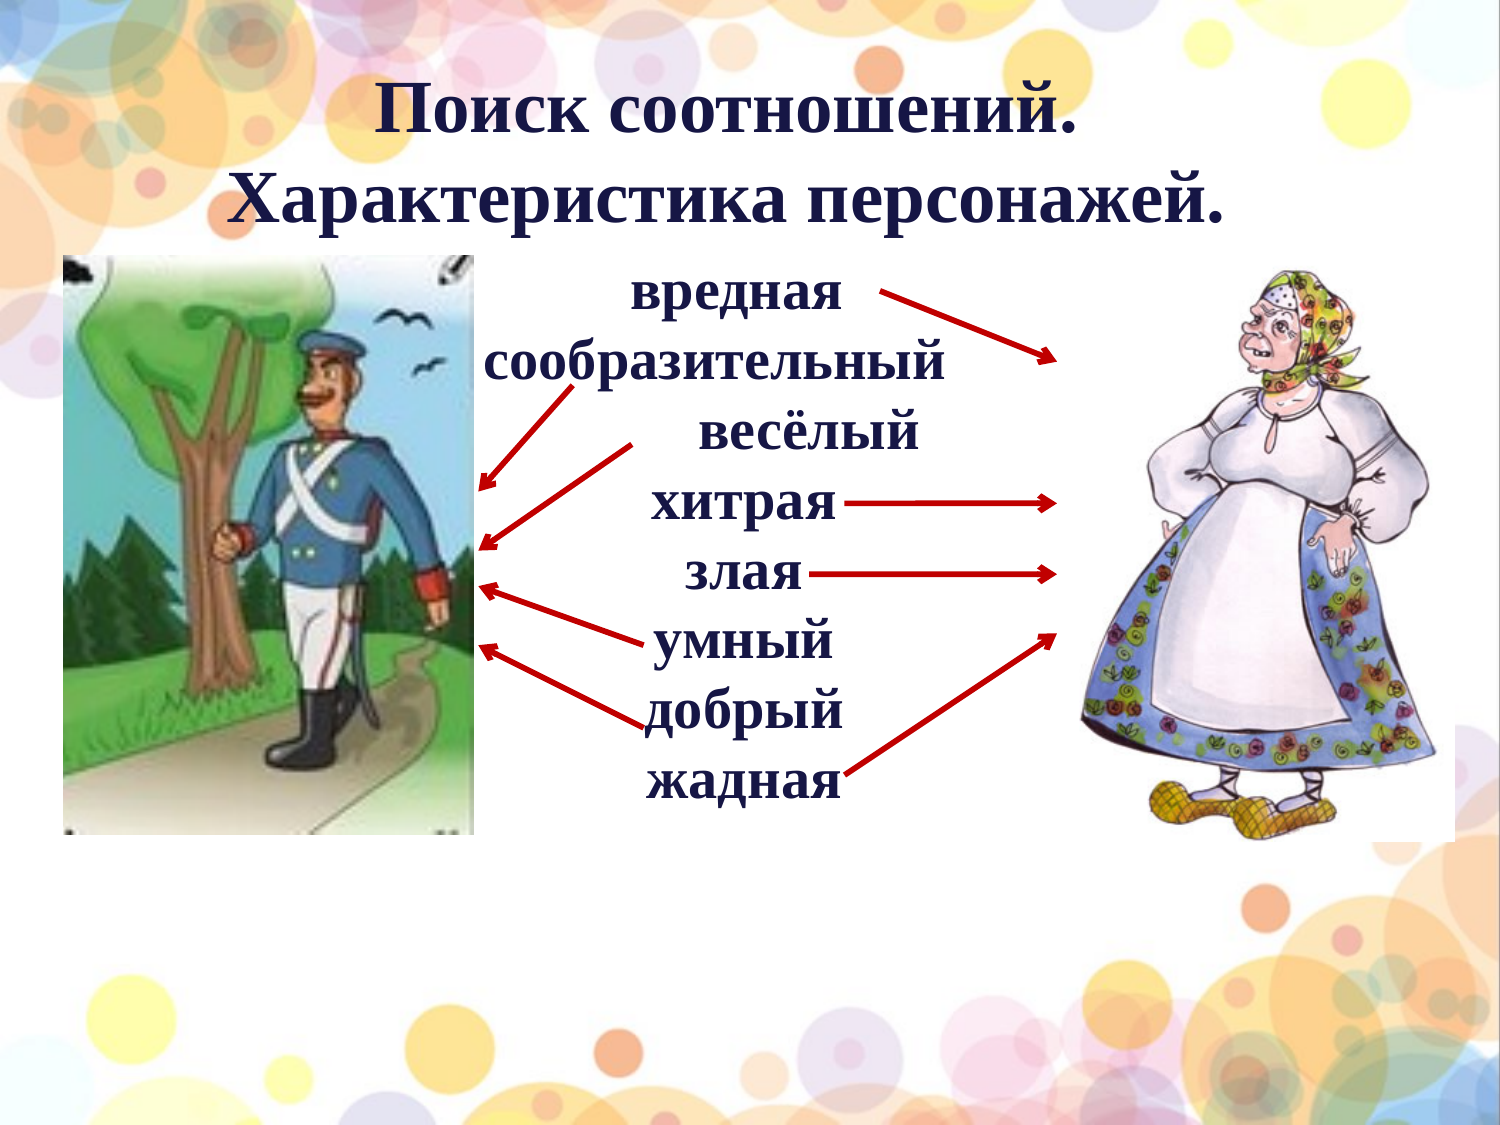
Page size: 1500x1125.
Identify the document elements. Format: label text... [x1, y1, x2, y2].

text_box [844, 633, 1051, 776]
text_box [478, 385, 573, 442]
picture [63, 255, 474, 835]
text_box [879, 290, 1051, 362]
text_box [478, 585, 644, 646]
text_box вредная сообразительный весёлый хитрая злая умный добрый жадная [466, 245, 1022, 818]
picture [1056, 255, 1455, 842]
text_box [478, 444, 632, 551]
text_box Поиск соотношений. Характеристика персонажей. [206, 0, 1247, 245]
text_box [478, 652, 644, 729]
